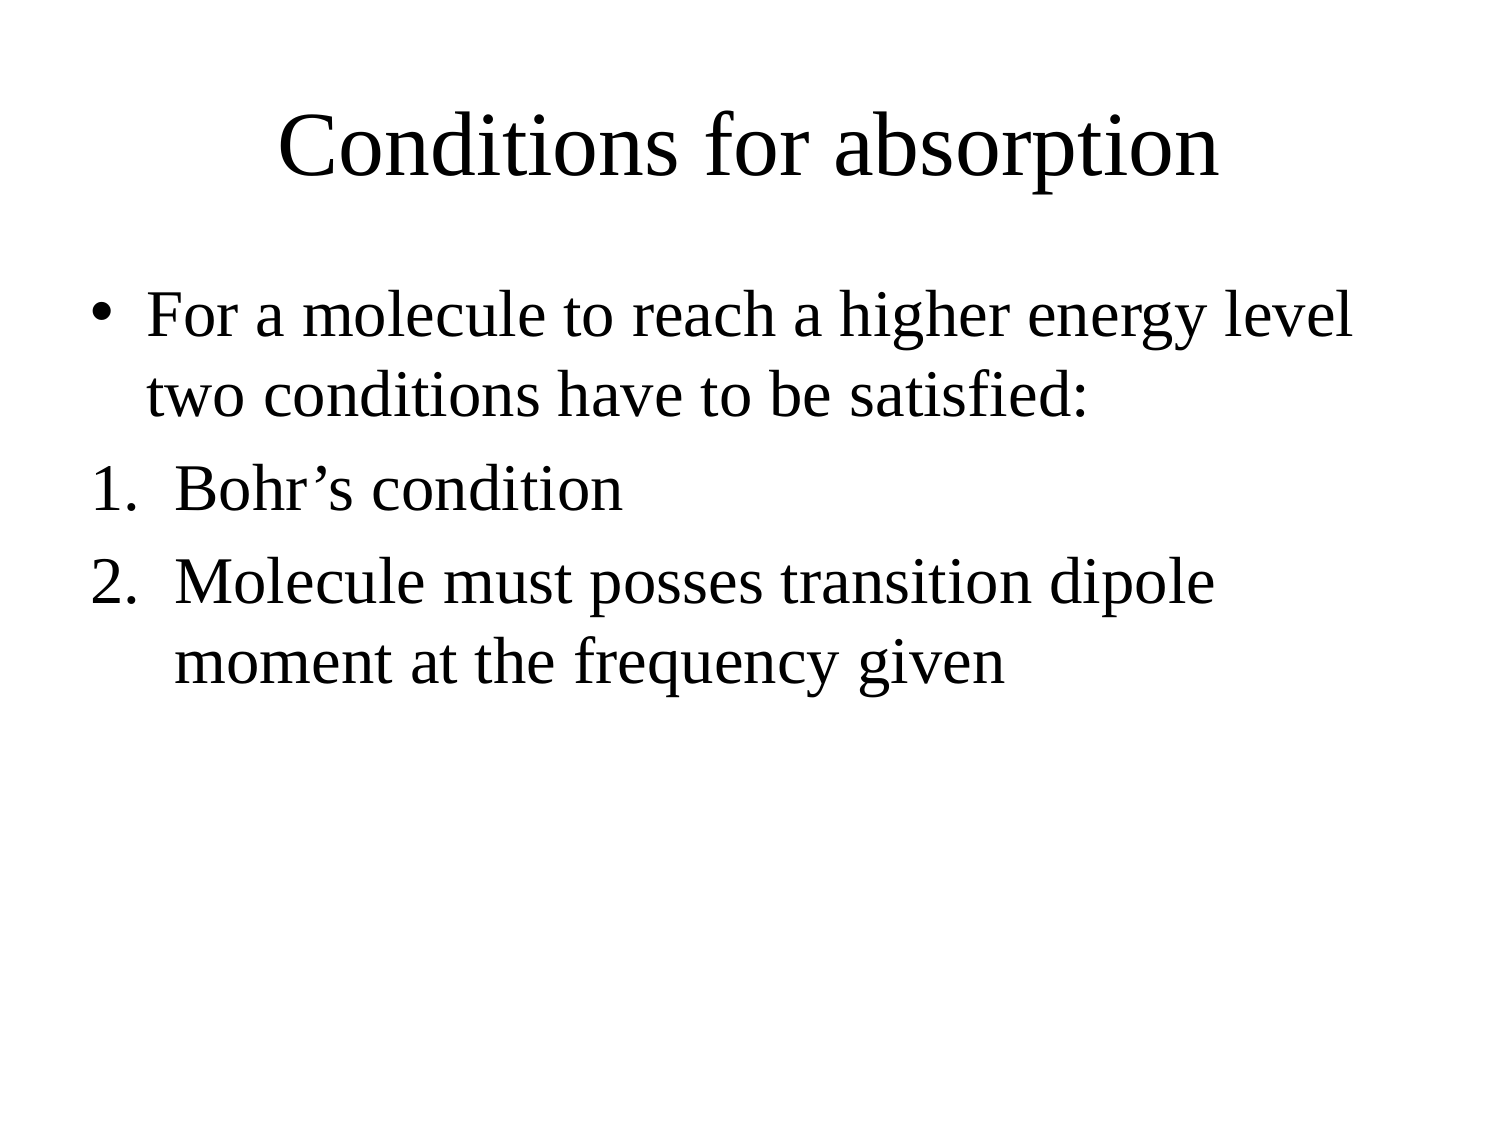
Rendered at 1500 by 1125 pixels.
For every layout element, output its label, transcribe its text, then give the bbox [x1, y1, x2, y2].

title Conditions for absorption [75, 45, 1425, 233]
list For a molecule to reach a higher energy level two conditions have to be satisfied: Bohr’s condition Molecule must posses transition dipole moment at the frequency given [75, 262, 1425, 1005]
